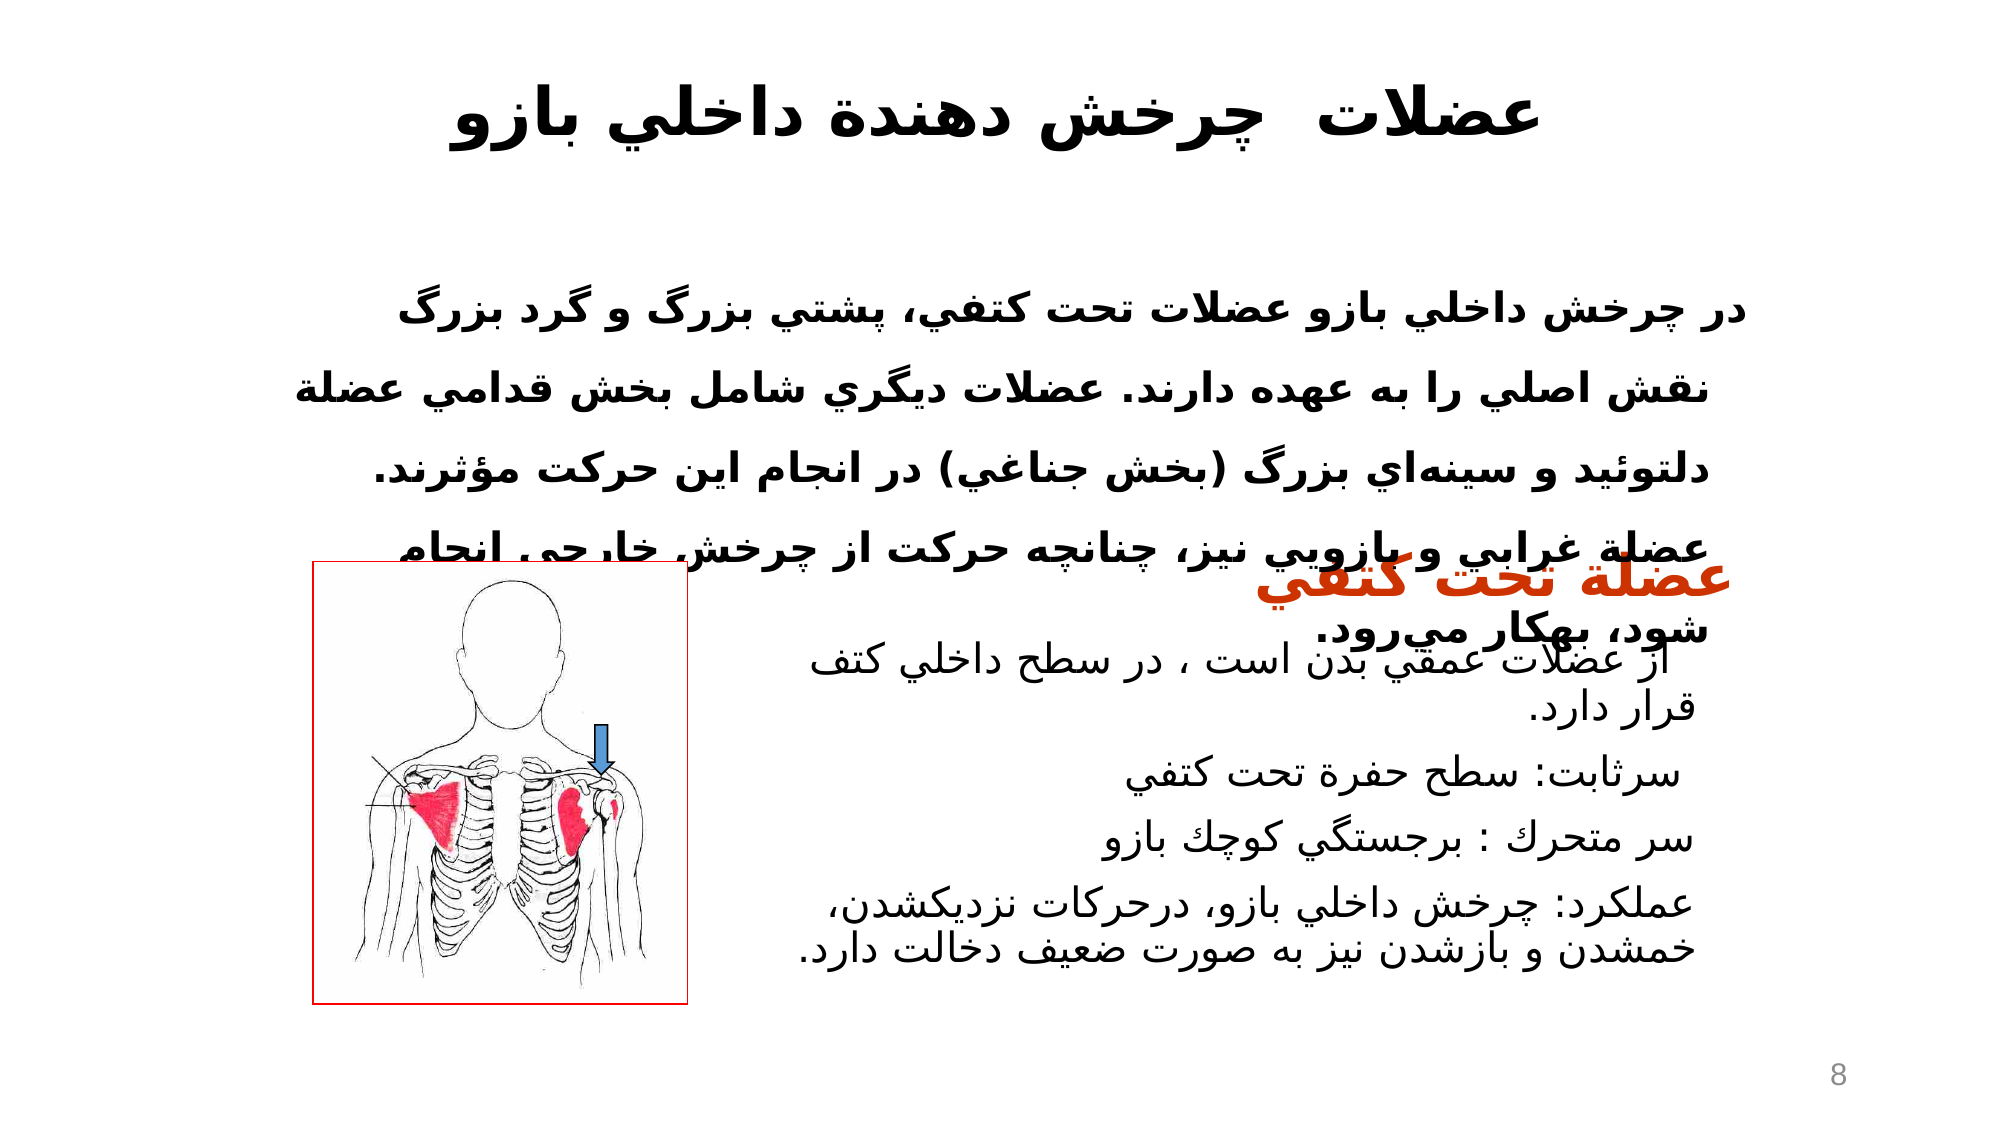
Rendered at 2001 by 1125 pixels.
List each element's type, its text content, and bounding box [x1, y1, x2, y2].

slide_number 8 [1412, 1042, 1863, 1103]
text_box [313, 562, 687, 1004]
list در چرخش داخلي بازو عضلات تحت كتفي، پشتي بزرگ و گرد بزرگ نقش اصلي را به عهده دارند. عضلات ديگري شامل بخش قدامي عضلة دلتوئيد و سينه‌اي بزرگ (بخش جناغي) در انجام اين حركت مؤثرند. عضلة غرابي و بازويي نيز، چنانچه حركت از چرخش خارجي انجام شود، به‎كار مي‌رود. [267, 243, 1764, 603]
title چرخش دهندة داخلي بازو ‎ عضلات [279, 0, 1718, 227]
list عضلة تحت كتفي از عضلات عمقي بدن است ، در سطح داخلي كتف قرار دارد. سرثابت: سطح حفرة تحت كتفي سر متحرك : برجستگي كوچك بازو عملکرد: چرخش داخلي بازو، درحركات نزديك‎شدن، خم‎شدن و بازشدن نيز به صورت ضعيف دخالت دارد. [776, 603, 1751, 1050]
